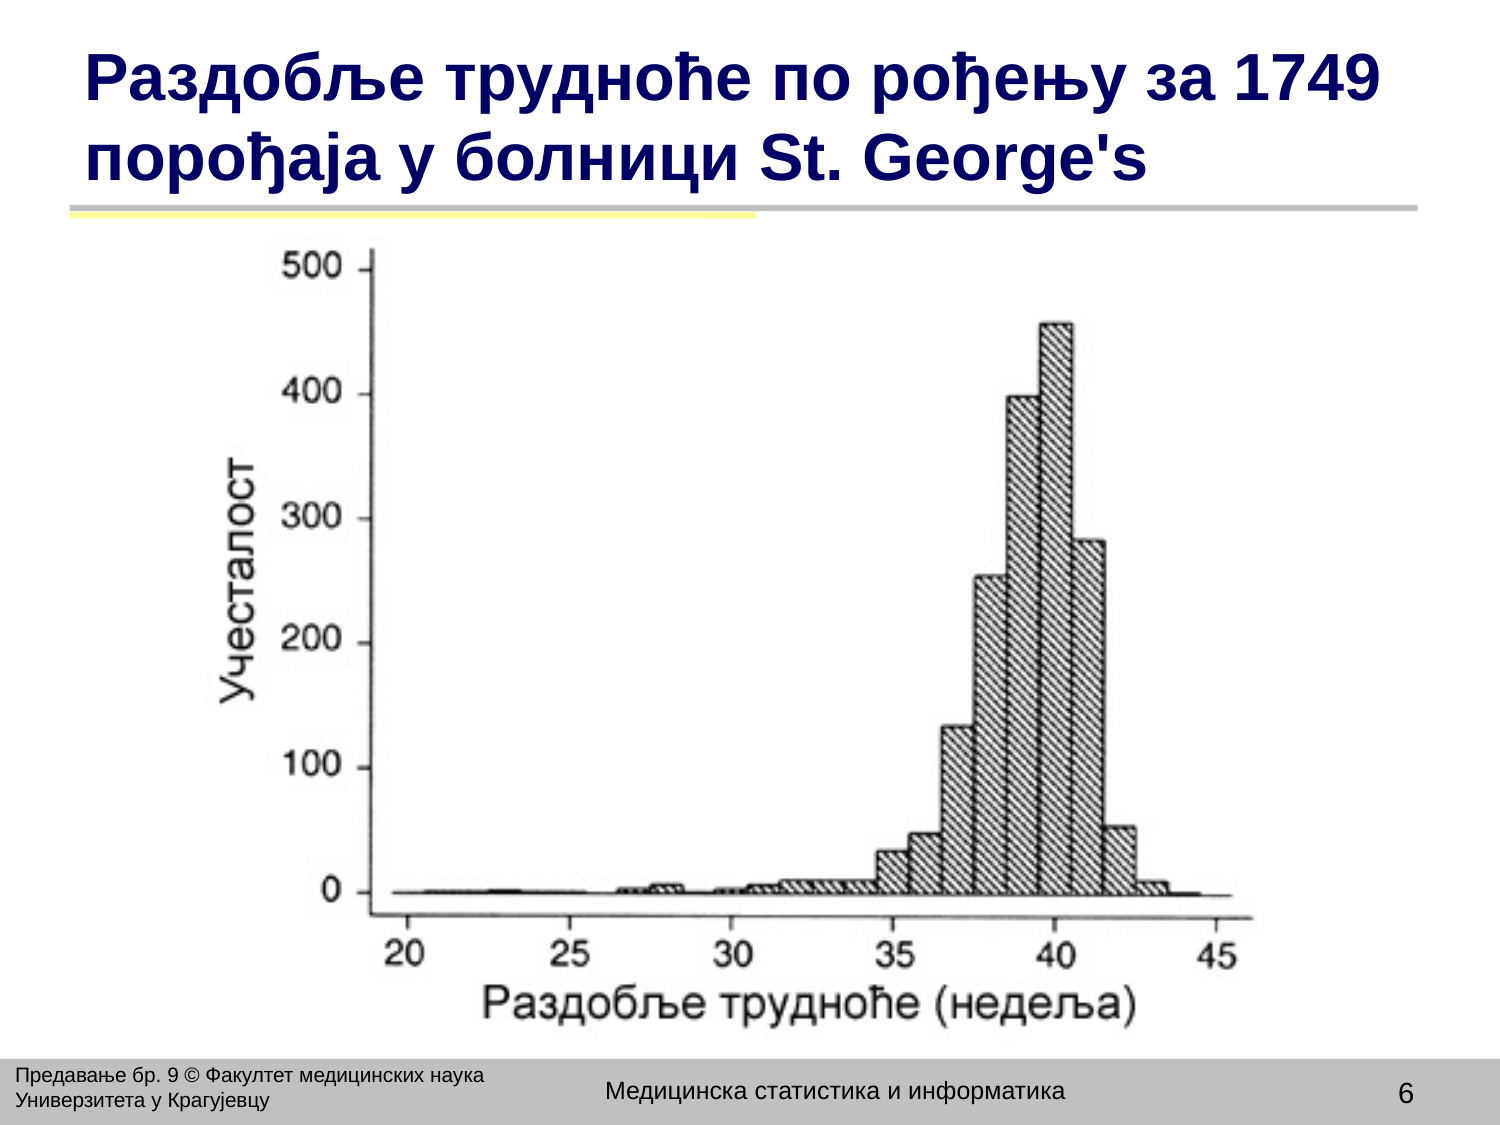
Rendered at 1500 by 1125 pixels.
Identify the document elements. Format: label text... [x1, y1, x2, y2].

footer Медицинска статистика и информатика [512, 1066, 1160, 1125]
title Раздобље трудноће по рођењу за 1749 порођаја у болници St. George's [69, 19, 1426, 208]
slide_number 6 [1164, 1066, 1430, 1125]
slide_number Предавање бр. 9 © Факултет медицинских наука Универзитета у Крагујевцу [0, 1053, 611, 1108]
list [204, 236, 1270, 1045]
